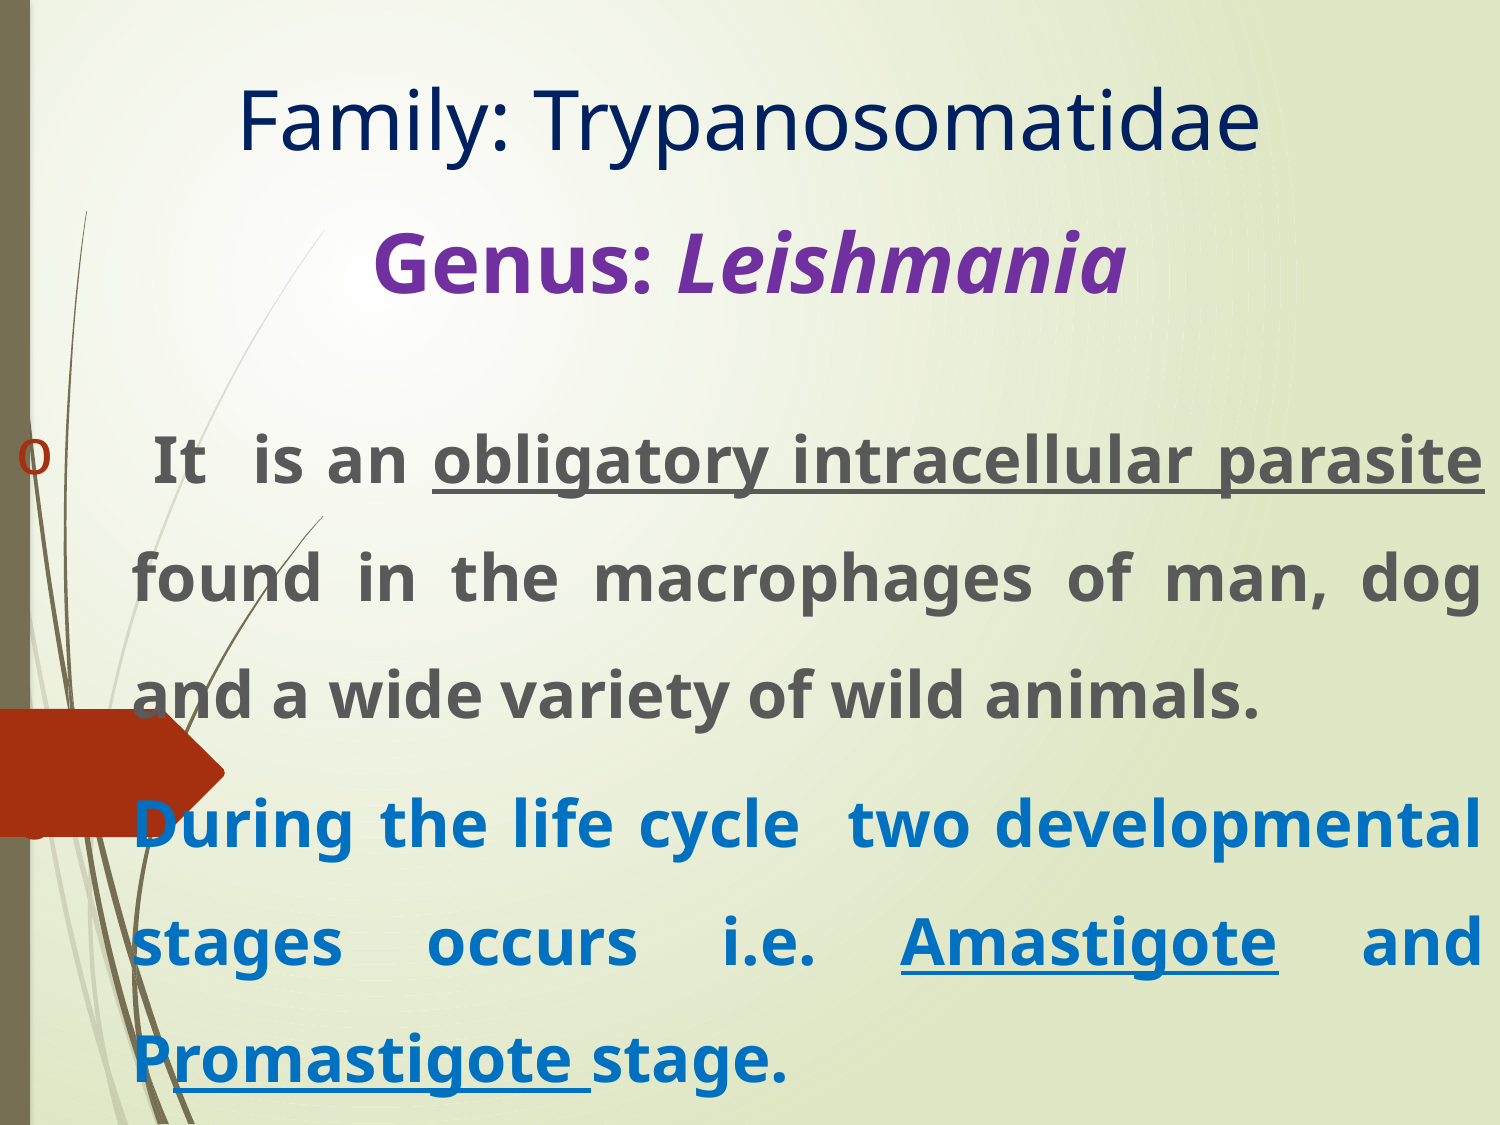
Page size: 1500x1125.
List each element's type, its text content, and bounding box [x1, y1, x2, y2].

title Family: Trypanosomatidae [0, 0, 1500, 162]
subtitle Genus: Leishmania It is an obligatory intracellular parasite found in the macrophages of man, dog and a wide variety of wild animals. During the life cycle two developmental stages occurs i.e. Amastigote and Promastigote stage. [0, 162, 1500, 1125]
